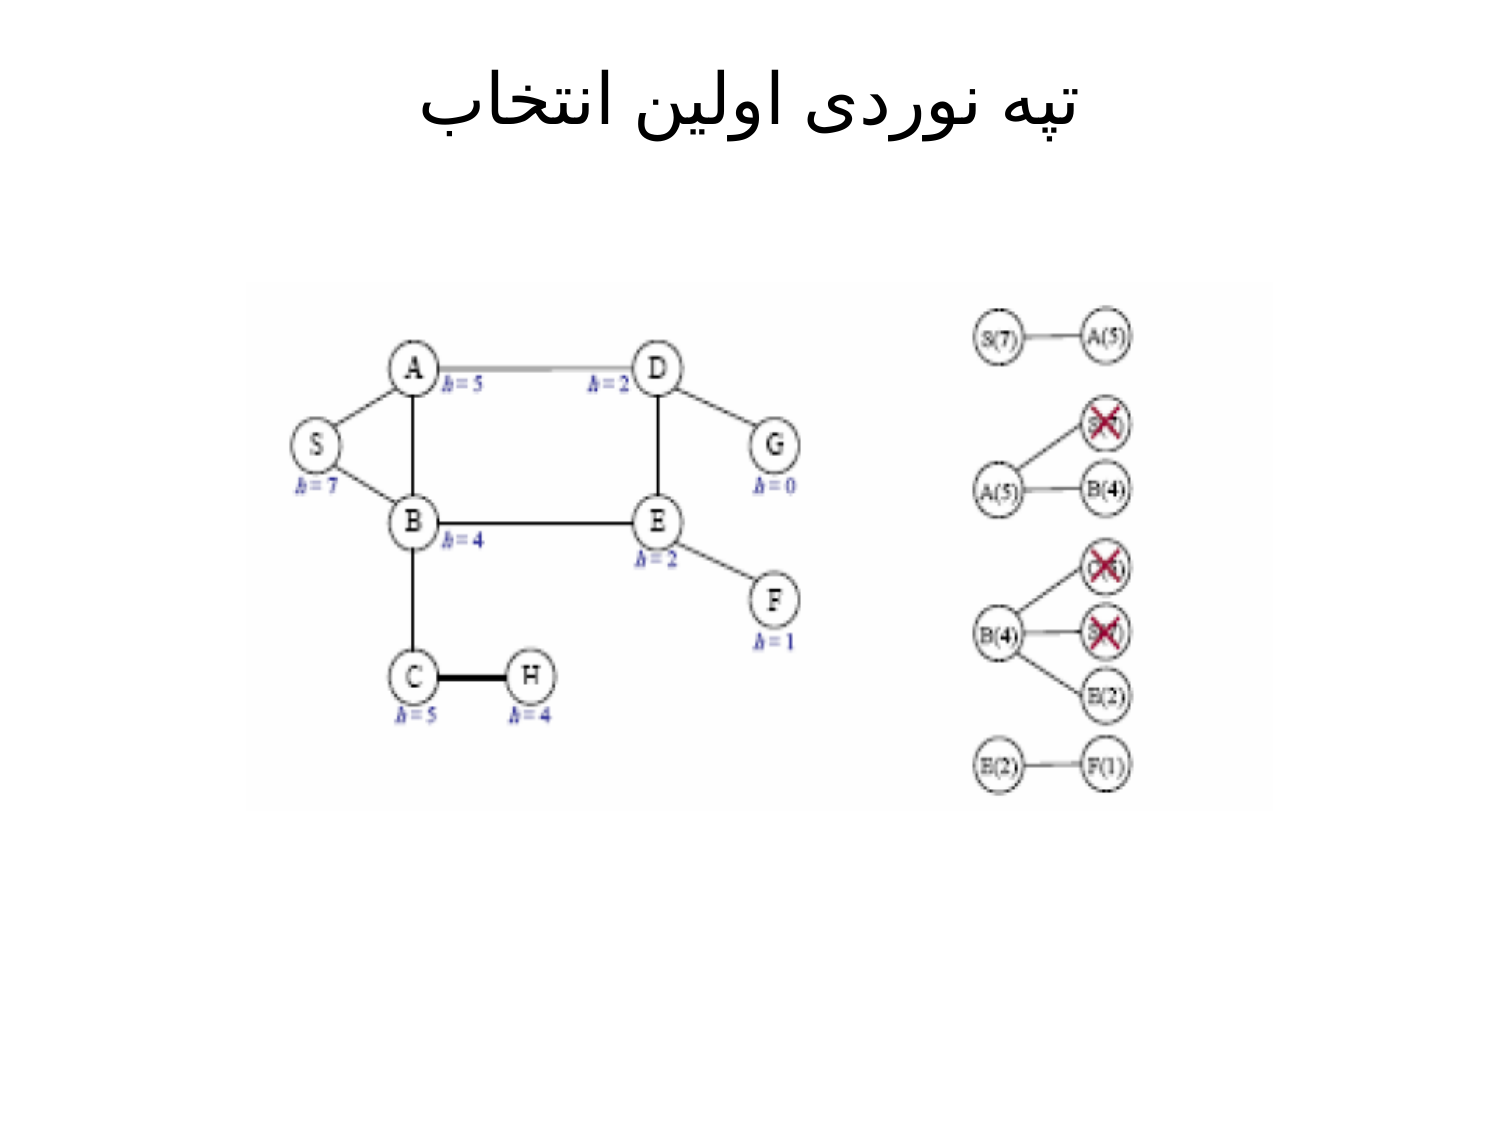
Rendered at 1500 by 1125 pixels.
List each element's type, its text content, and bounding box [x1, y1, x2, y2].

picture [227, 282, 1273, 843]
title تپه نوردی اولین انتخاب [75, 45, 1425, 233]
